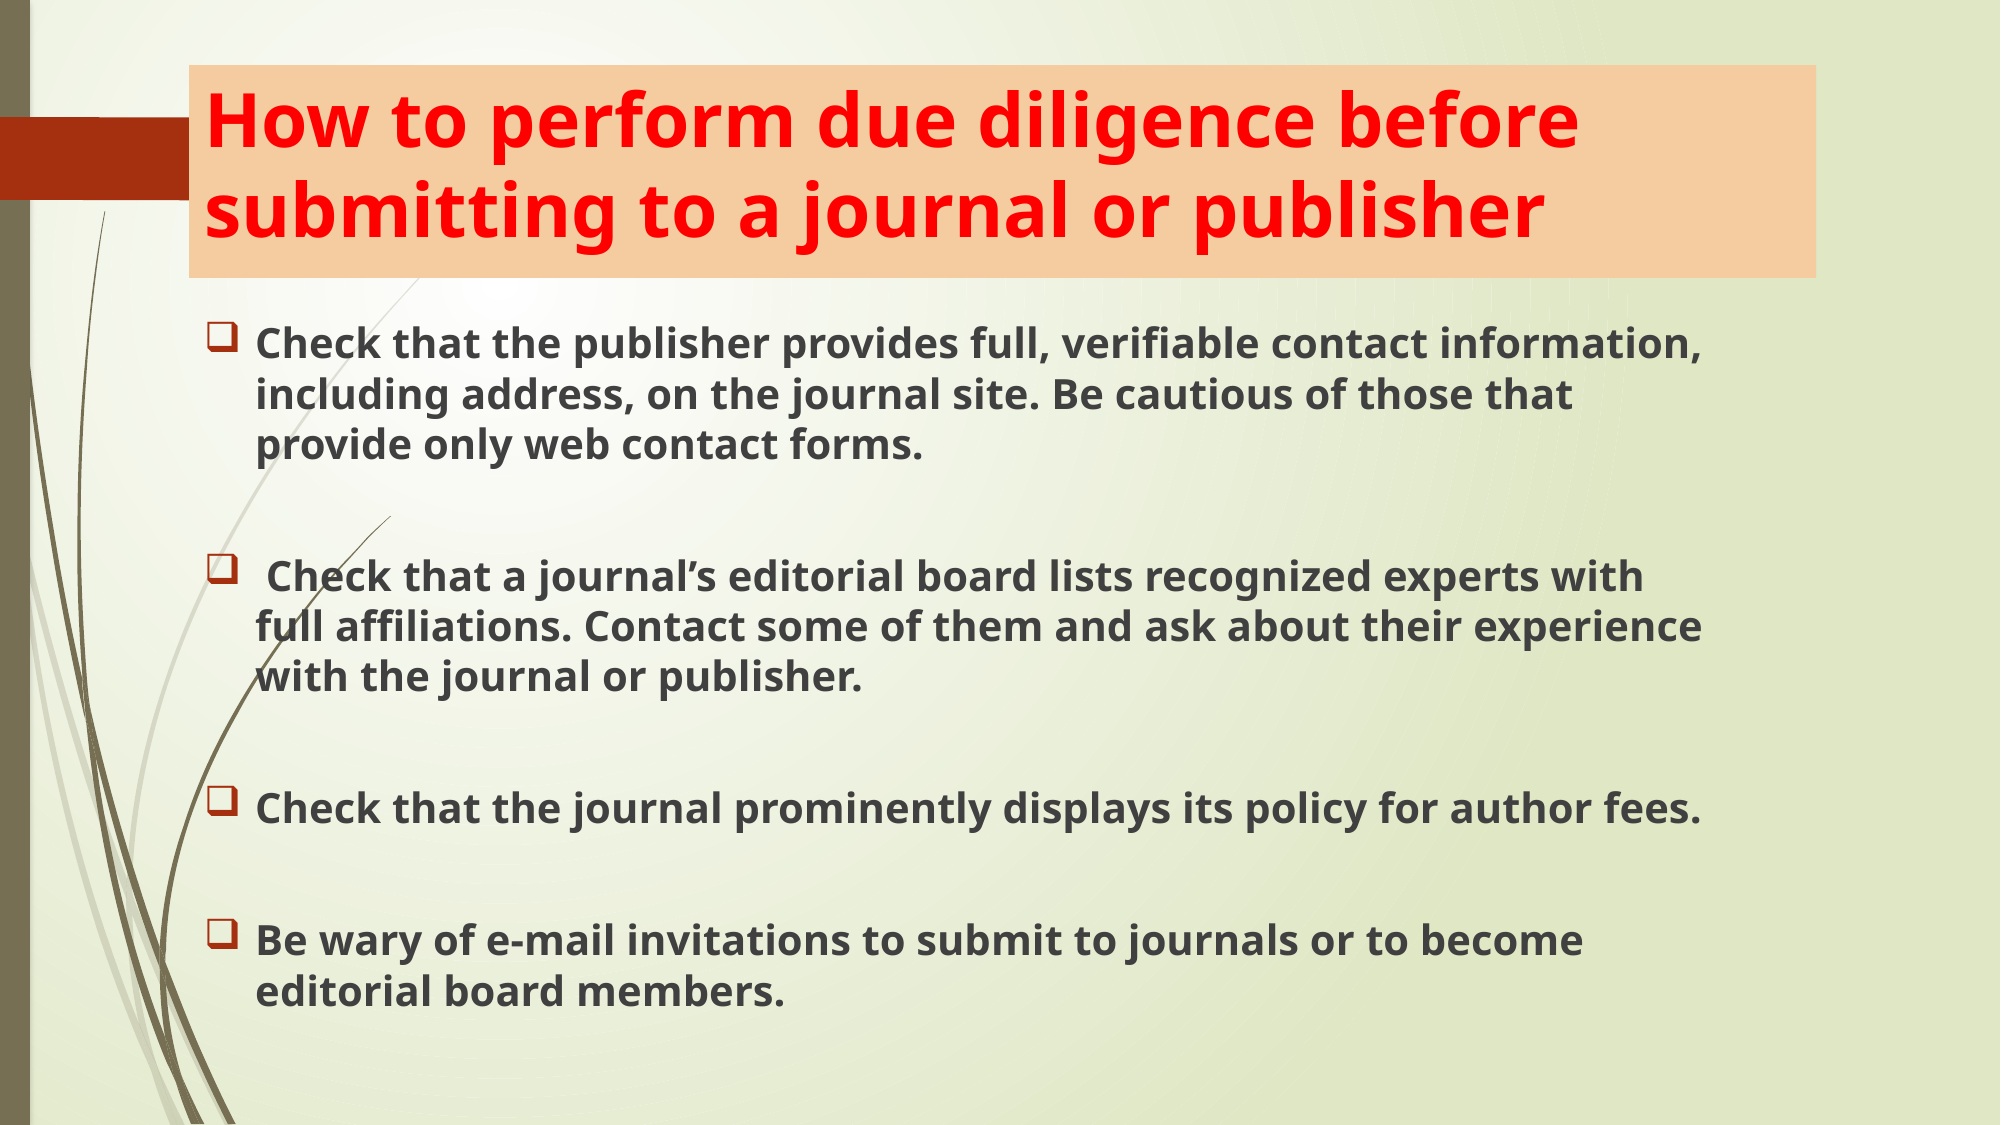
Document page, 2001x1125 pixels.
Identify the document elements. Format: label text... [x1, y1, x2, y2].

title How to perform due diligence before submitting to a journal or publisher [189, 65, 1817, 278]
list Check that the publisher provides full, verifiable contact information, including address, on the journal site. Be cautious of those that provide only web contact forms. Check that a journal’s editorial board lists recognized experts with full affiliations. Contact some of them and ask about their experience with the journal or publisher. Check that the journal prominently displays its policy for author fees. Be wary of e-mail invitations to submit to journals or to become editorial board members. [189, 309, 1730, 1068]
